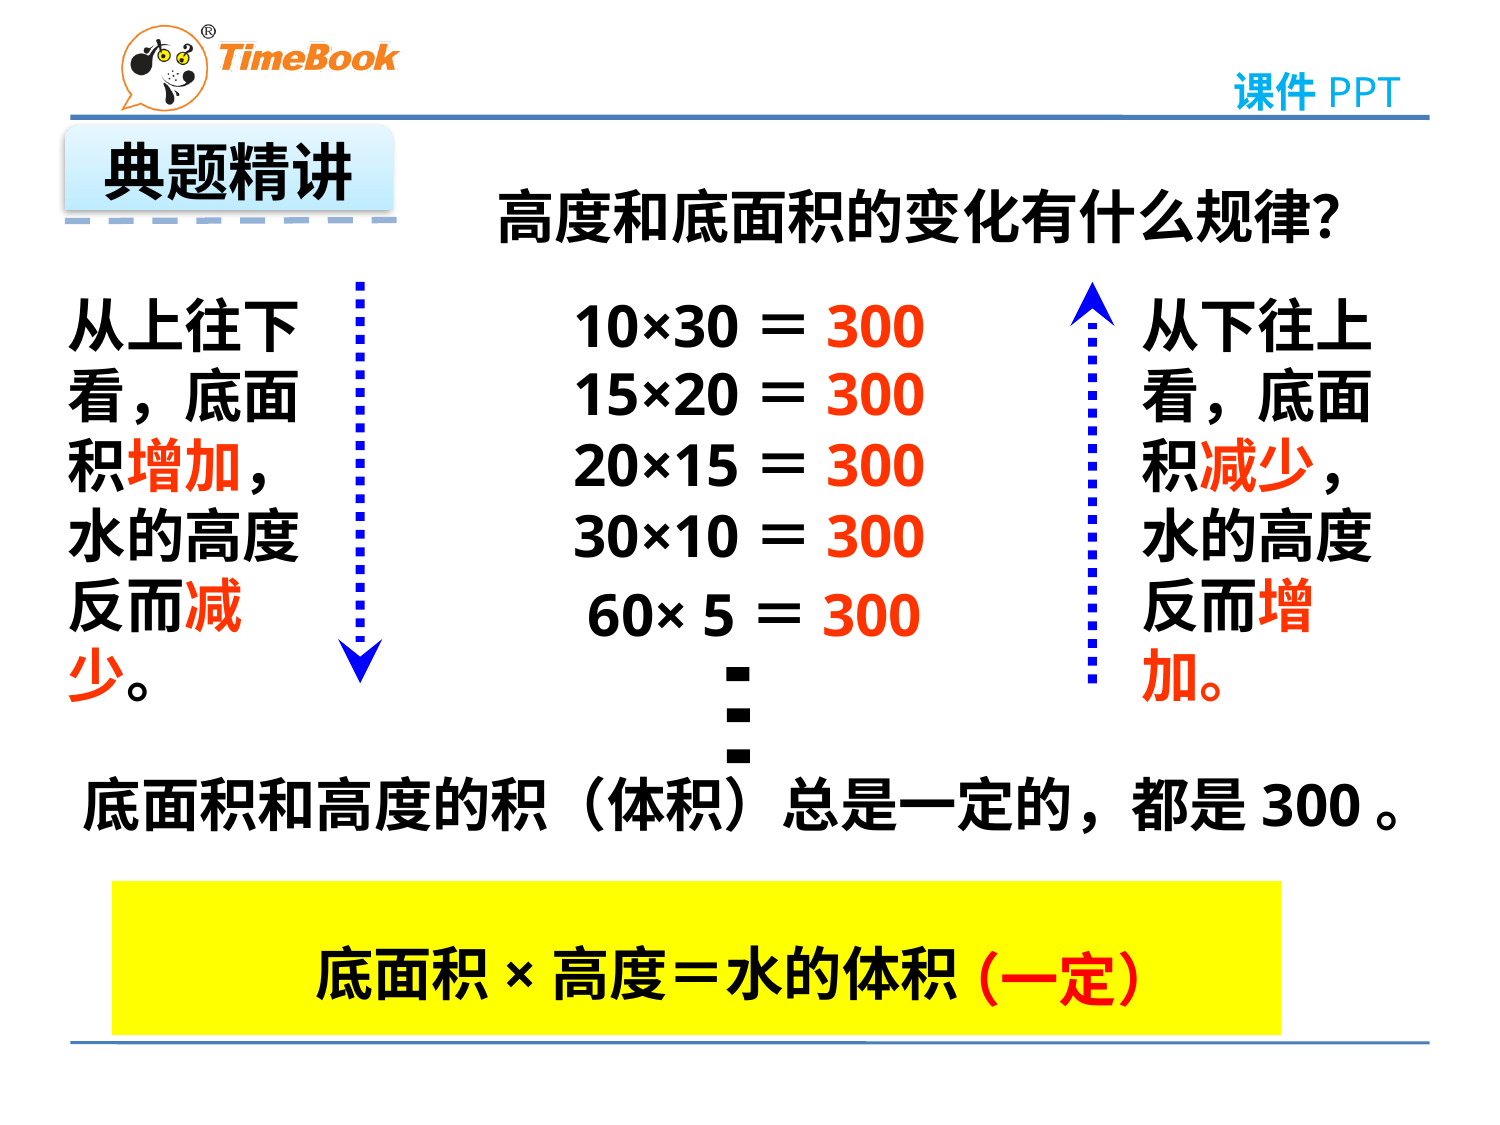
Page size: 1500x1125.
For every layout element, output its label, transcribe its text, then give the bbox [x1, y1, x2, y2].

text_box 60× 5＝300 [480, 570, 1030, 657]
text_box 典题精讲 [64, 124, 394, 212]
text_box 底面积和高度的积（体积）总是一定的，都是300。 [10, 760, 1500, 847]
text_box [112, 881, 1282, 1035]
picture [118, 22, 408, 113]
text_box 高度和底面积的变化有什么规律？ [454, 172, 1412, 258]
text_box [1082, 281, 1103, 303]
text_box 从下往上看，底面积减少，水的高度反而增加。 [1126, 281, 1404, 717]
text_box （一定） [927, 935, 1191, 1021]
text_box 15×20＝300 [475, 349, 1025, 420]
text_box 10×30＝300 [475, 281, 1025, 349]
text_box 20×15＝300 [475, 420, 1025, 491]
text_box [349, 662, 371, 684]
text_box 从上往下看，底面积增加，水的高度反而减少。 [53, 281, 331, 717]
text_box 30×10＝300 [475, 491, 1025, 577]
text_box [726, 666, 751, 764]
text_box 底面积×高度＝水的体积 [300, 929, 1105, 1015]
